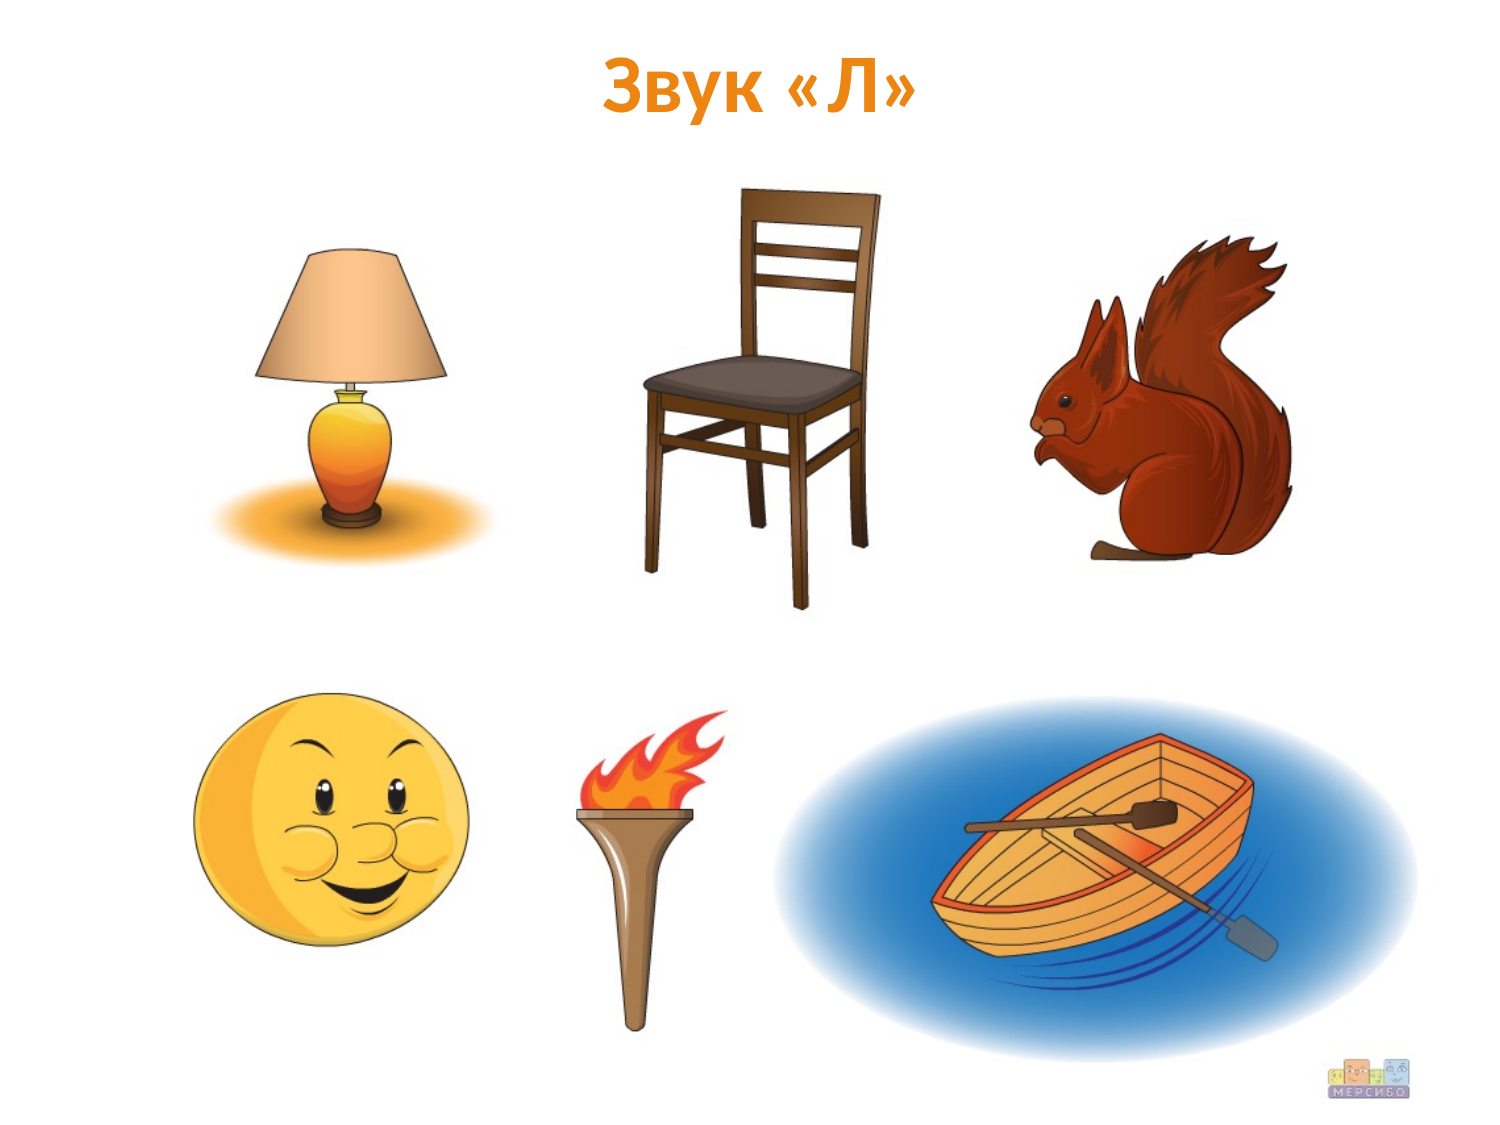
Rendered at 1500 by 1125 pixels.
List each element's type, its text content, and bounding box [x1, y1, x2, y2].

text_box Звук «Л» [88, 0, 1439, 120]
picture [88, 114, 1436, 1125]
